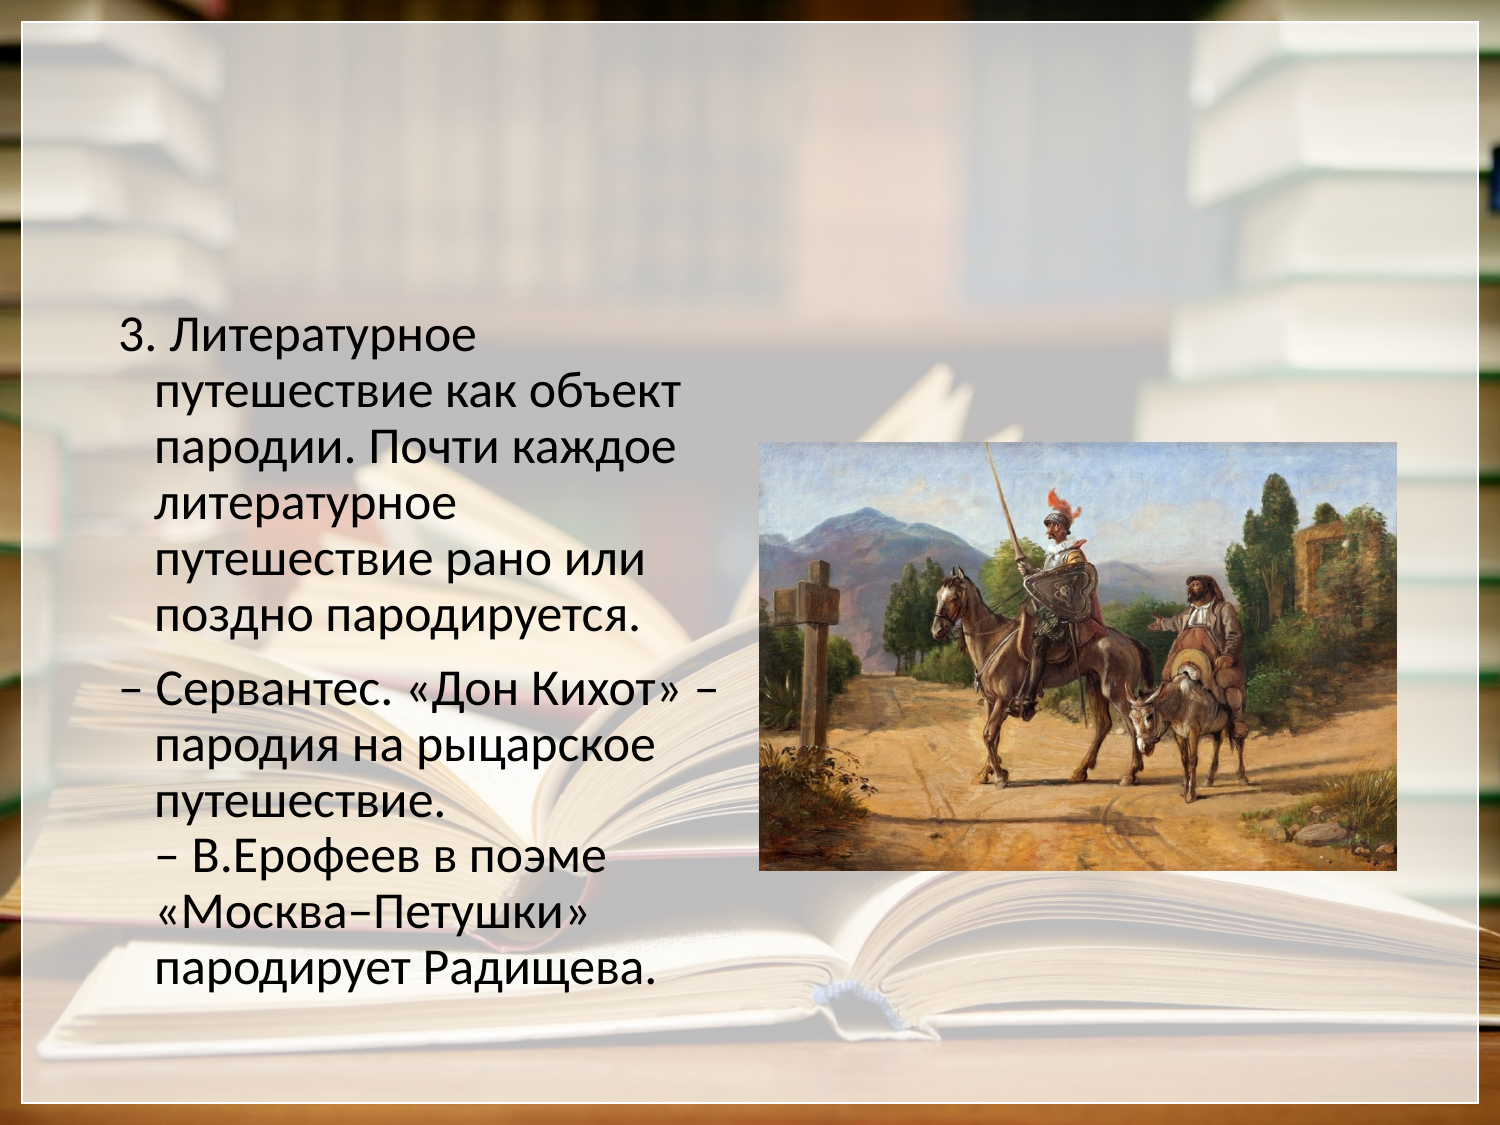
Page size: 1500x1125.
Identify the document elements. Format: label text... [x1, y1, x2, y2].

picture [0, 0, 1500, 1125]
list 3. Литературное путешествие как объект пародии. Почти каждое литературное путешествие рано или поздно пародируется. – Сервантес. «Дон Кихот» – пародия на рыцарское путешествие. – В.Ерофеев в поэме «Москва–Петушки» пародирует Радищева. [103, 299, 741, 1014]
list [759, 442, 1397, 871]
